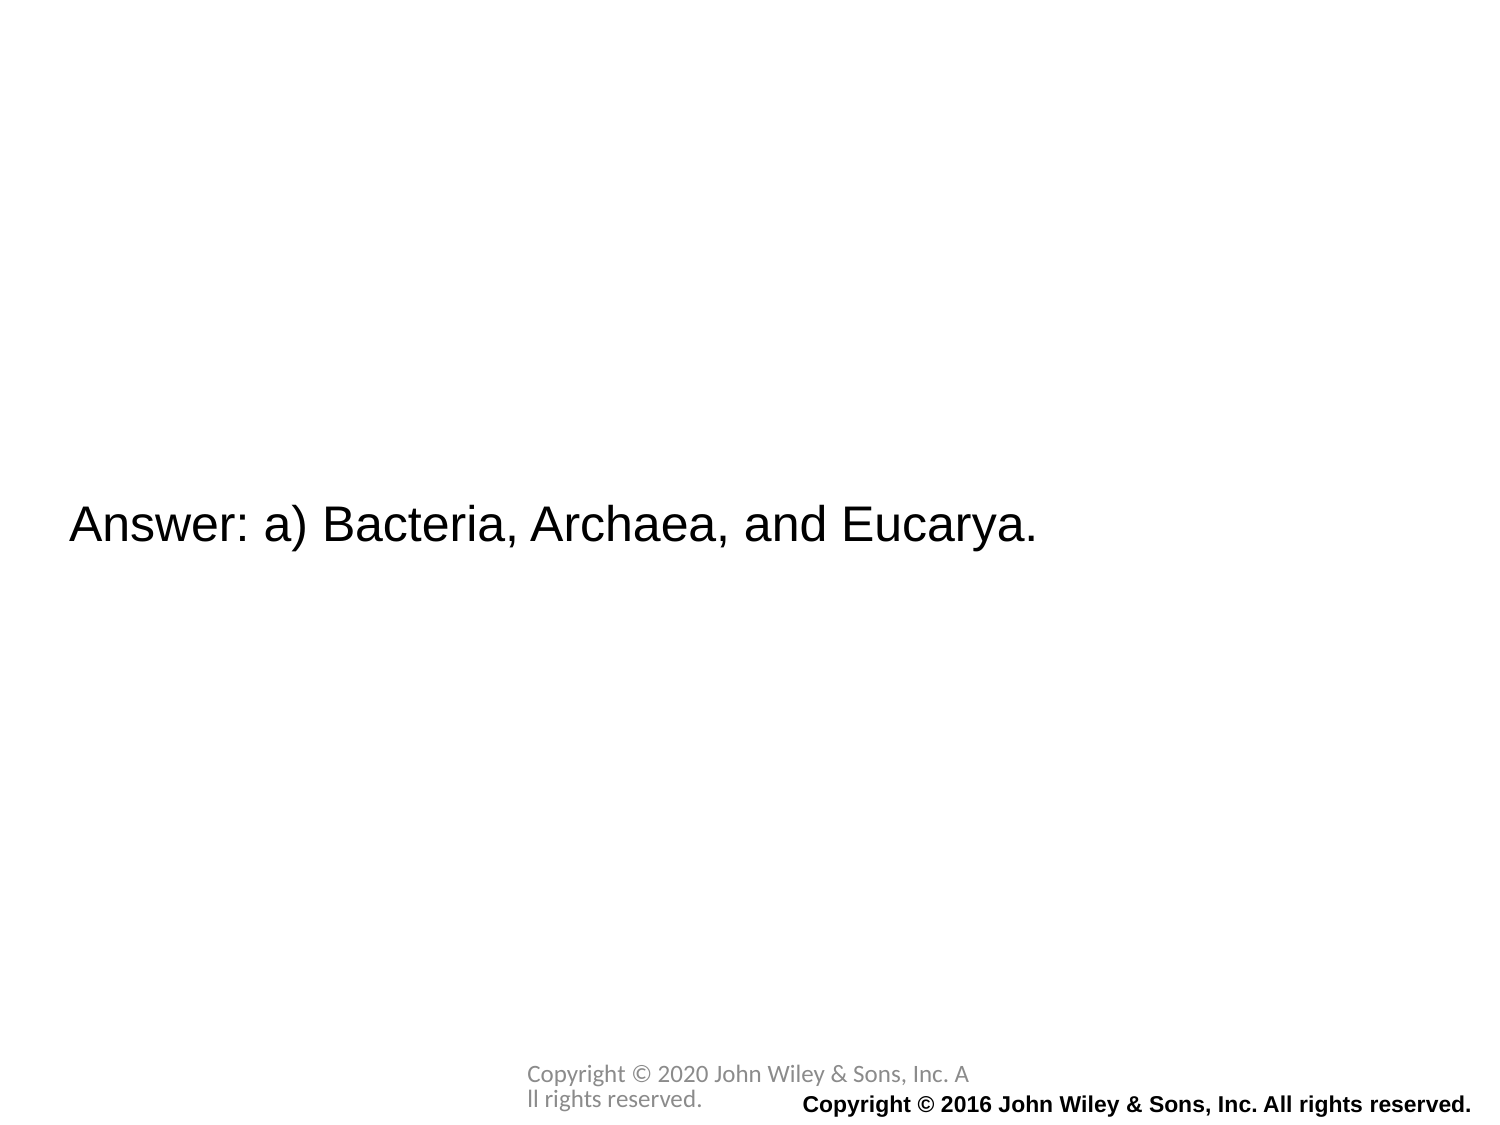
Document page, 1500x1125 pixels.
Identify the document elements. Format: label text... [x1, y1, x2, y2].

footer Copyright © 2020 John Wiley & Sons, Inc. All rights reserved. [512, 1042, 988, 1103]
text_box Answer: a) Bacteria, Archaea, and Eucarya. [54, 483, 1466, 559]
text_box Copyright © 2016 John Wiley & Sons, Inc. All rights reserved. [512, 1065, 1488, 1125]
